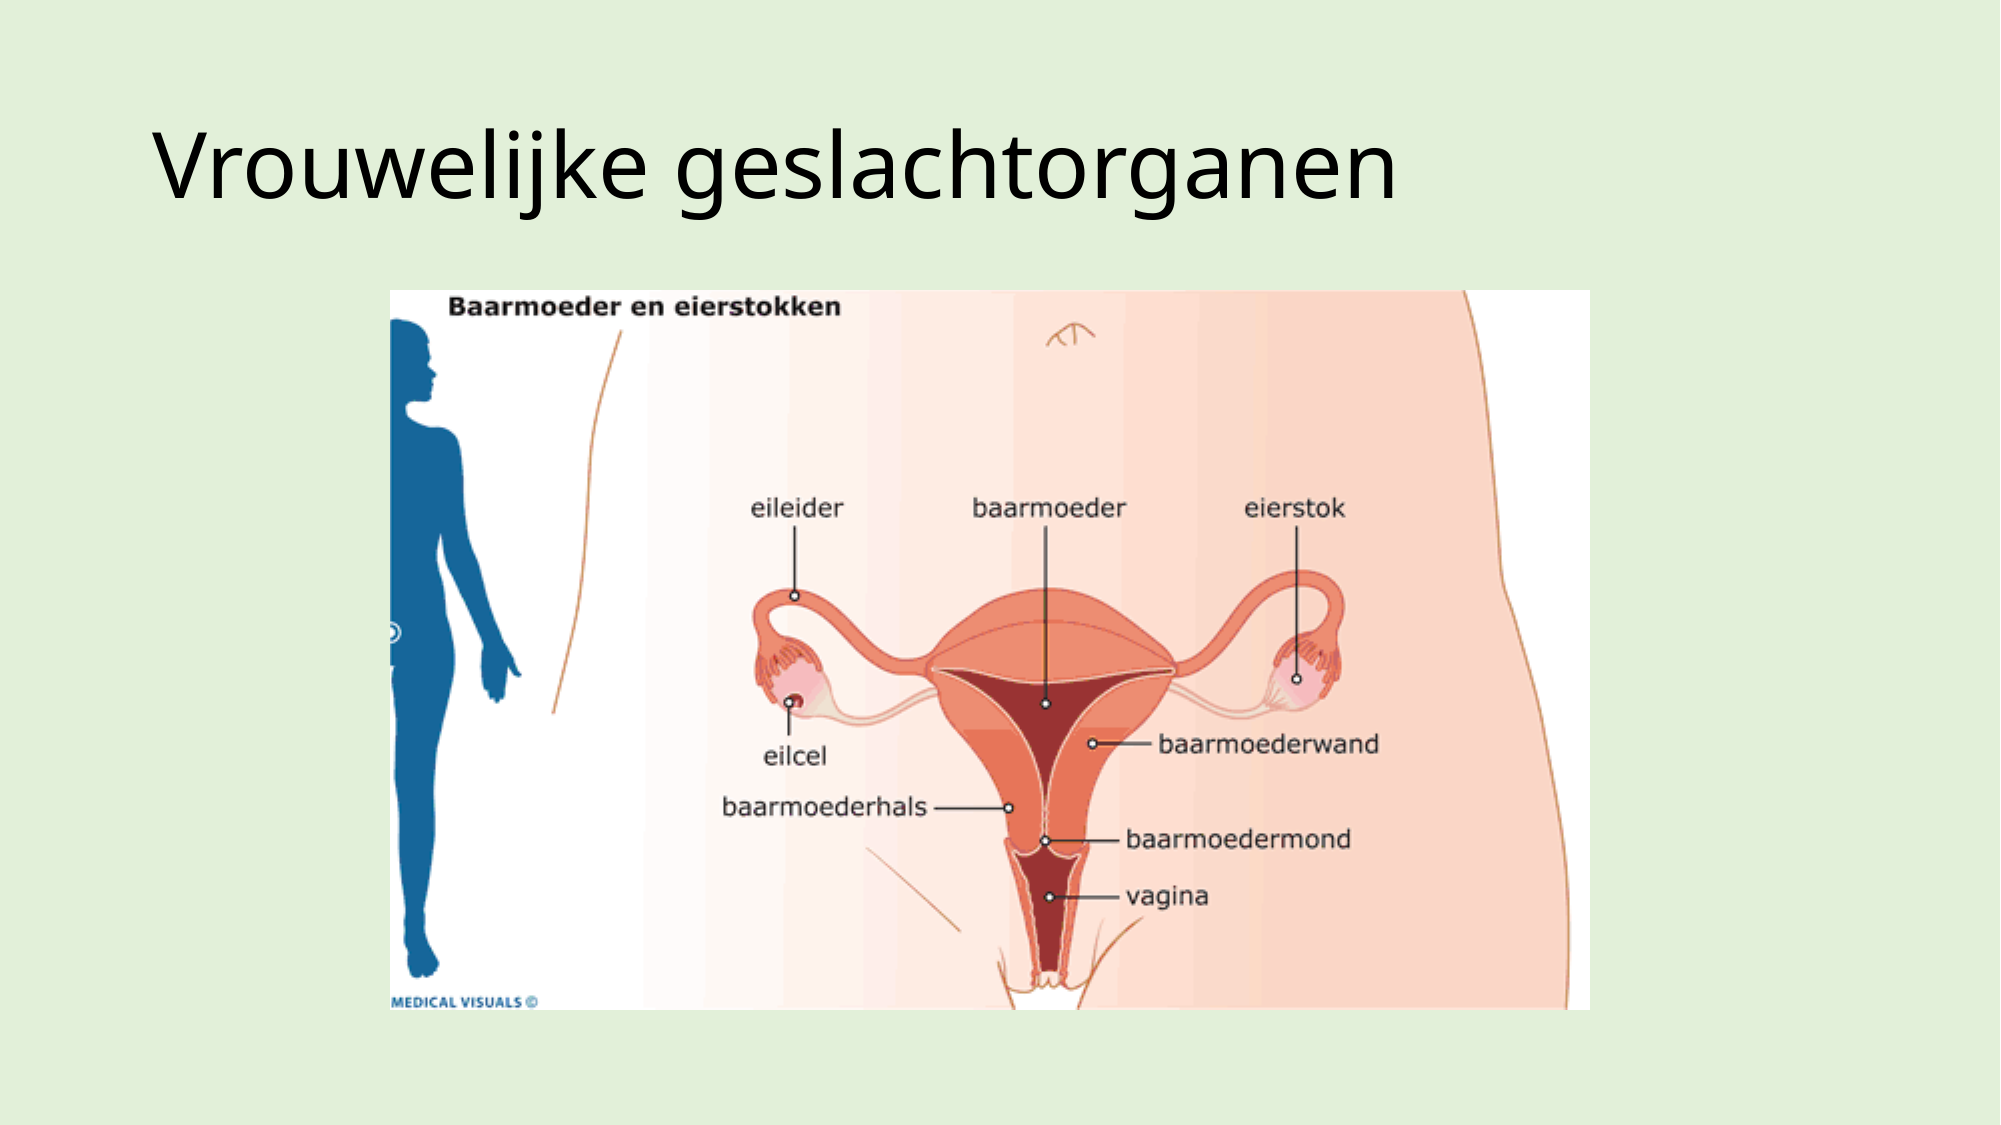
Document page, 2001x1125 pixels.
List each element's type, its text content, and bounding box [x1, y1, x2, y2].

title Vrouwelijke geslachtorganen [137, 59, 1863, 278]
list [390, 290, 1590, 1010]
